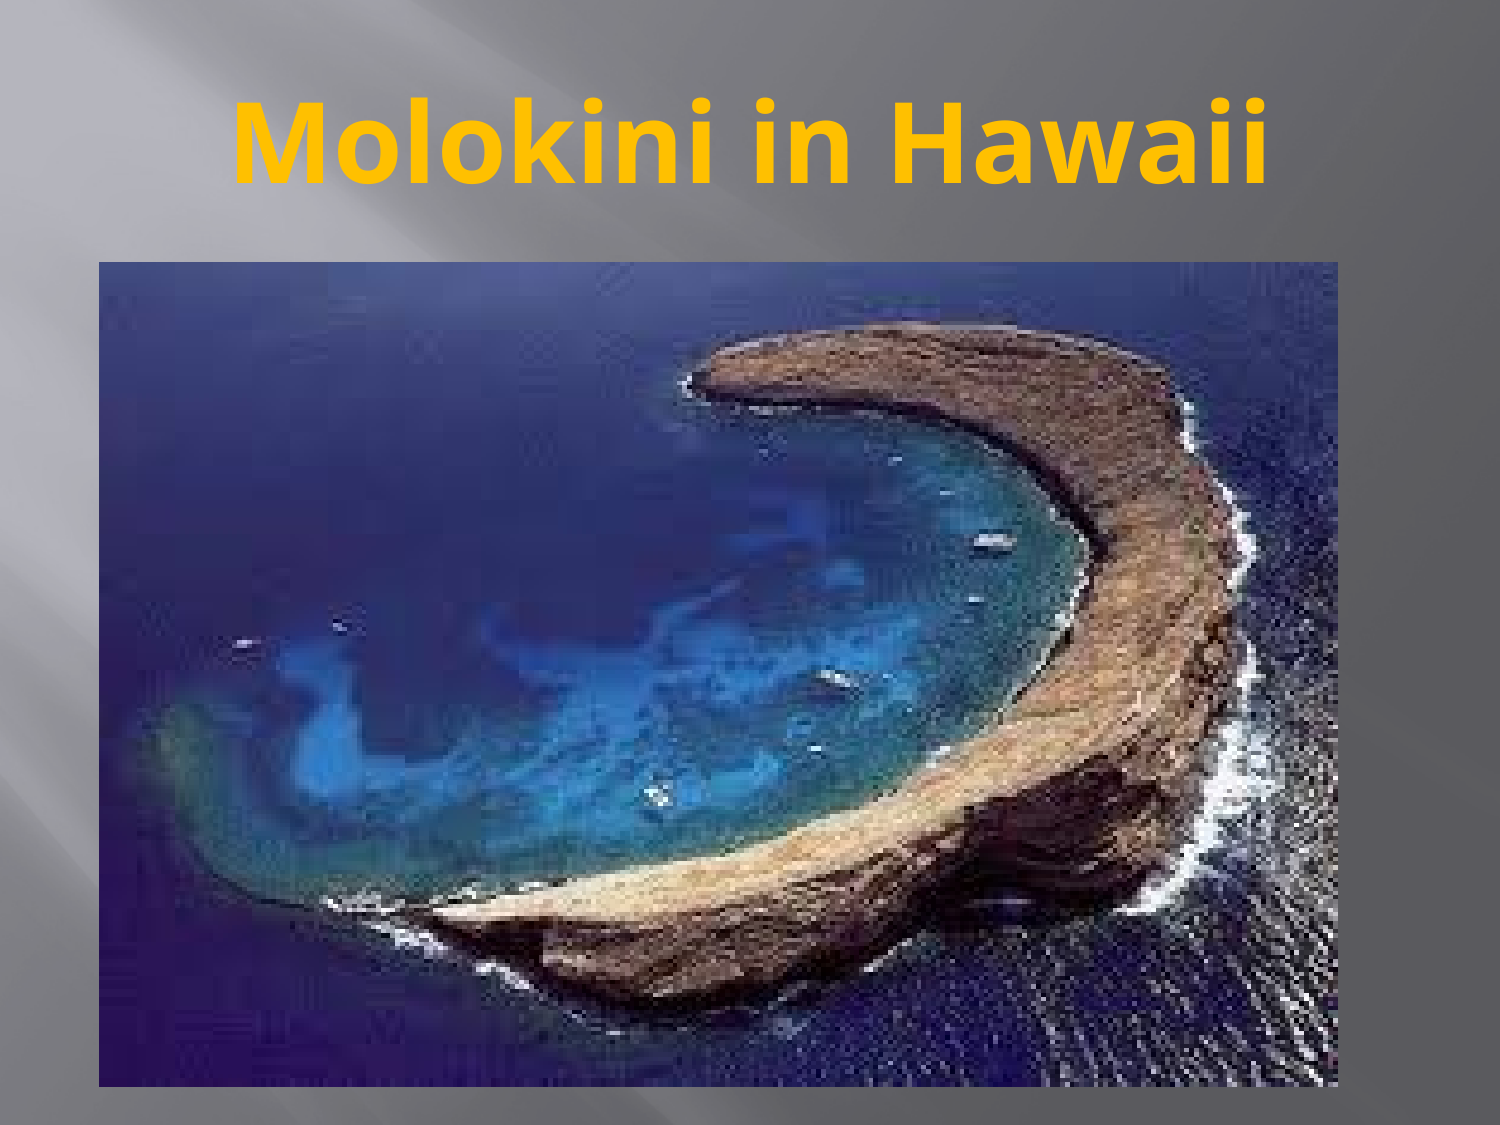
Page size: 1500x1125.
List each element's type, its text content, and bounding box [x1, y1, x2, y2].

title Molokini in Hawaii [75, 45, 1425, 233]
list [99, 262, 1338, 1087]
